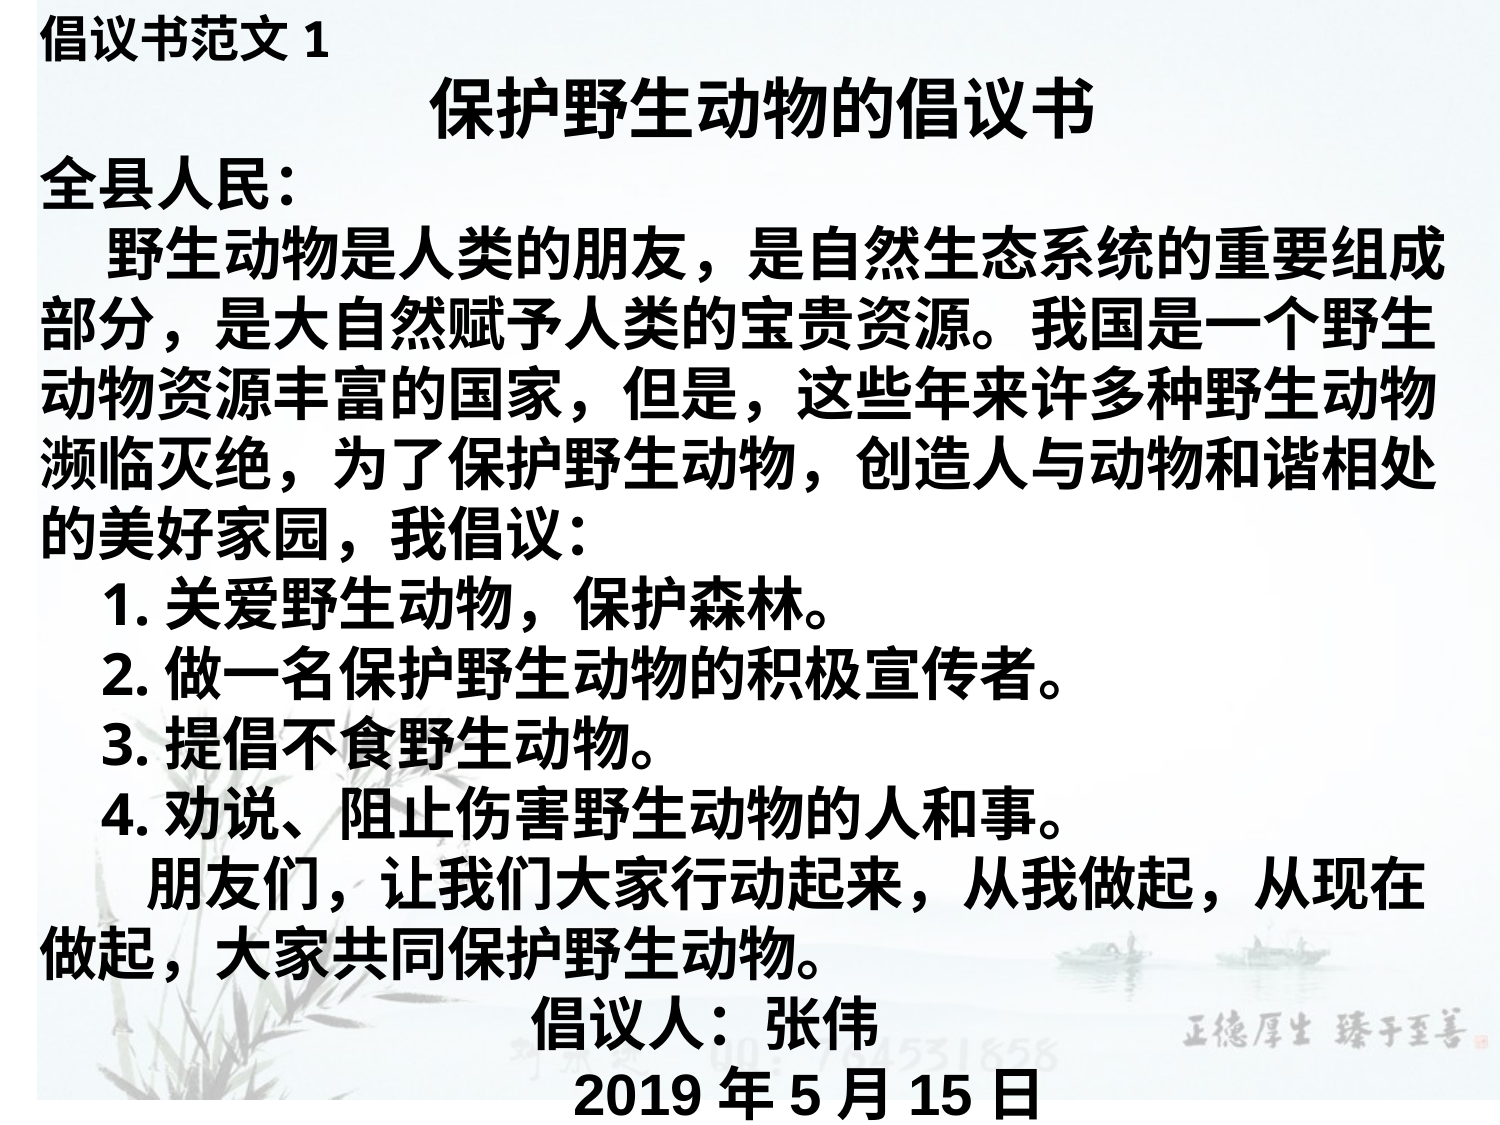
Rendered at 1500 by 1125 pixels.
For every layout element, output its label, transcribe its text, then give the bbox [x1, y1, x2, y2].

picture [37, 0, 1500, 1101]
text_box 倡议书范文1 保护野生动物的倡议书 全县人民： 野生动物是人类的朋友，是自然生态系统的重要组成部分，是大自然赋予人类的宝贵资源。我国是一个野生动物资源丰富的国家，但是，这些年来许多种野生动物濒临灭绝，为了保护野生动物，创造人与动物和谐相处的美好家园，我倡议： 1.关爱野生动物，保护森林。 2.做一名保护野生动物的积极宣传者。 3.提倡不食野生动物。 4.劝说、阻止伤害野生动物的人和事。 朋友们，让我们大家行动起来，从我做起，从现在做起，大家共同保护野生动物。 倡议人：张伟 2019年5月15日 [24, 0, 1500, 1125]
